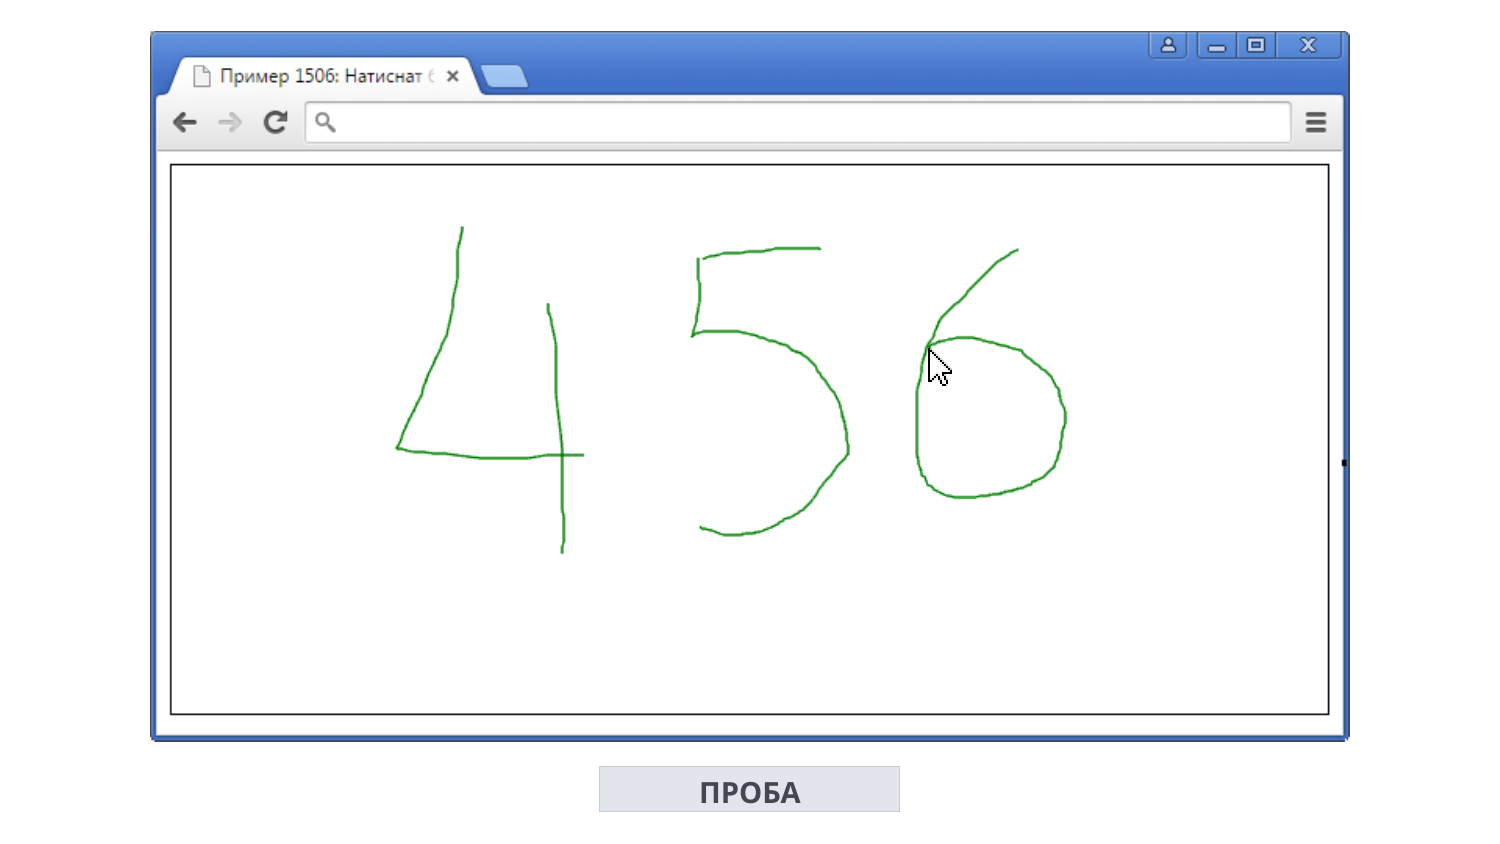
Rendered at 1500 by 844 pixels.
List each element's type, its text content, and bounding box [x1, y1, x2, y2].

picture [149, 31, 1351, 742]
text_box ПРОБА [599, 766, 900, 812]
